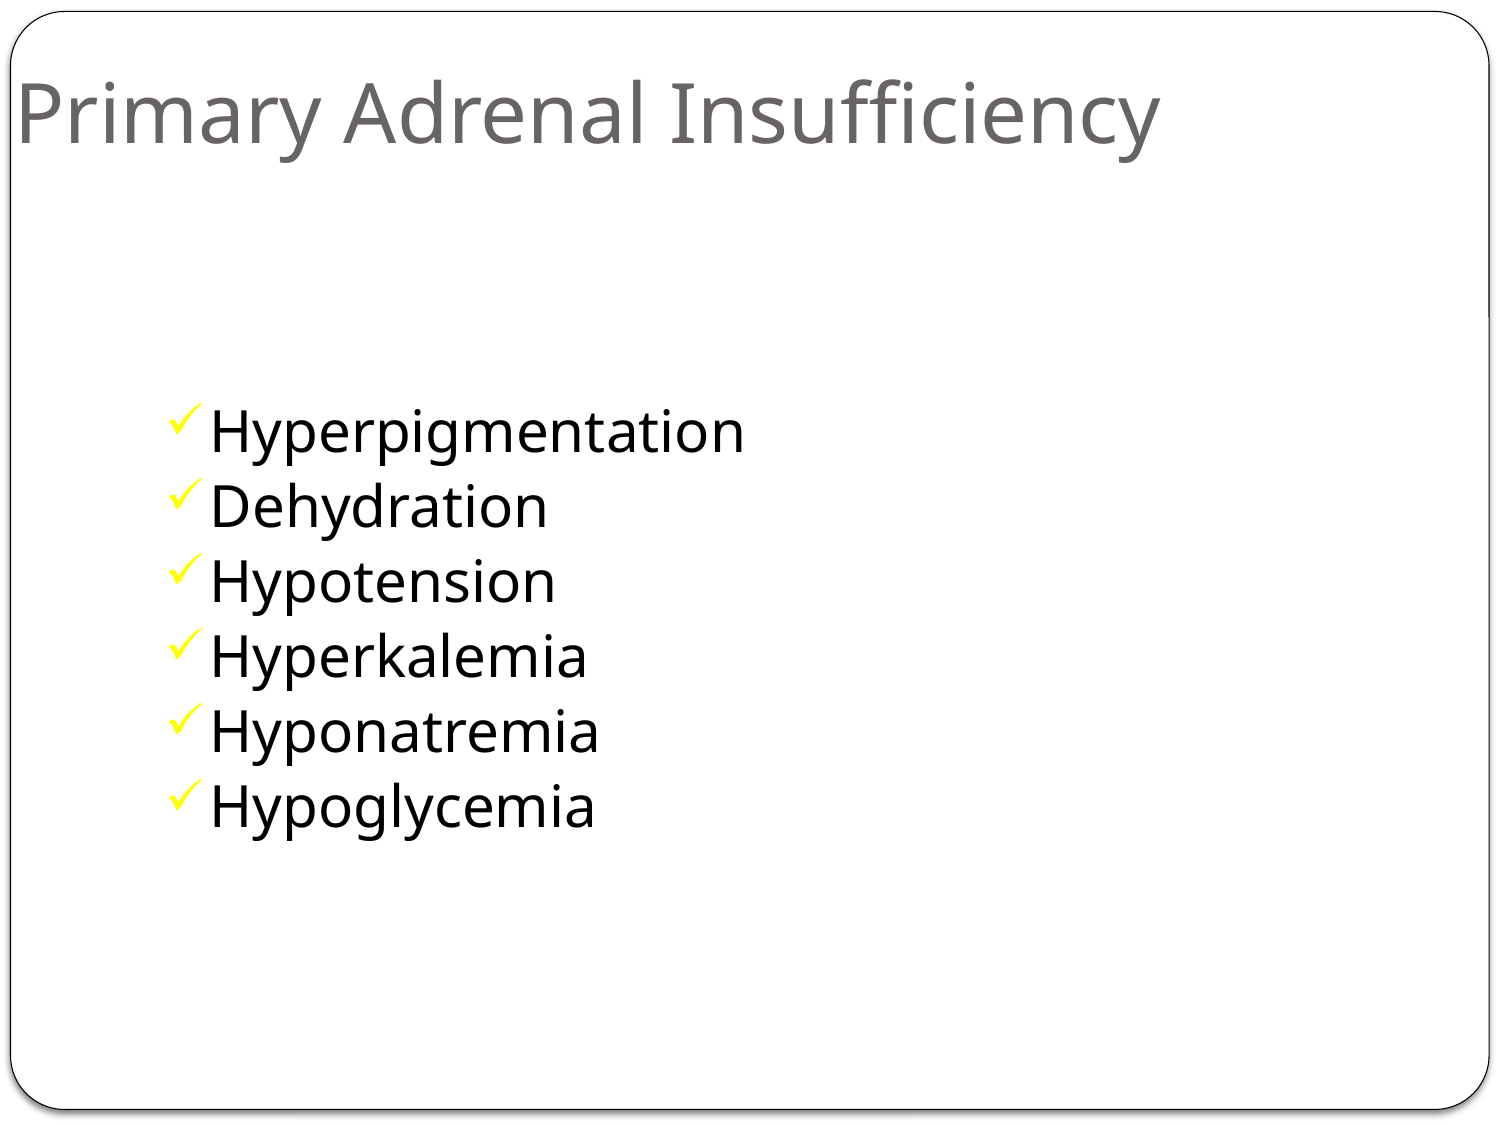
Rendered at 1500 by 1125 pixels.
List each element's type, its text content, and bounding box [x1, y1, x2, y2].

title Primary Adrenal Insufficiency [0, 50, 1275, 175]
list Hyperpigmentation Dehydration Hypotension Hyperkalemia Hyponatremia Hypoglycemia [150, 237, 1425, 988]
